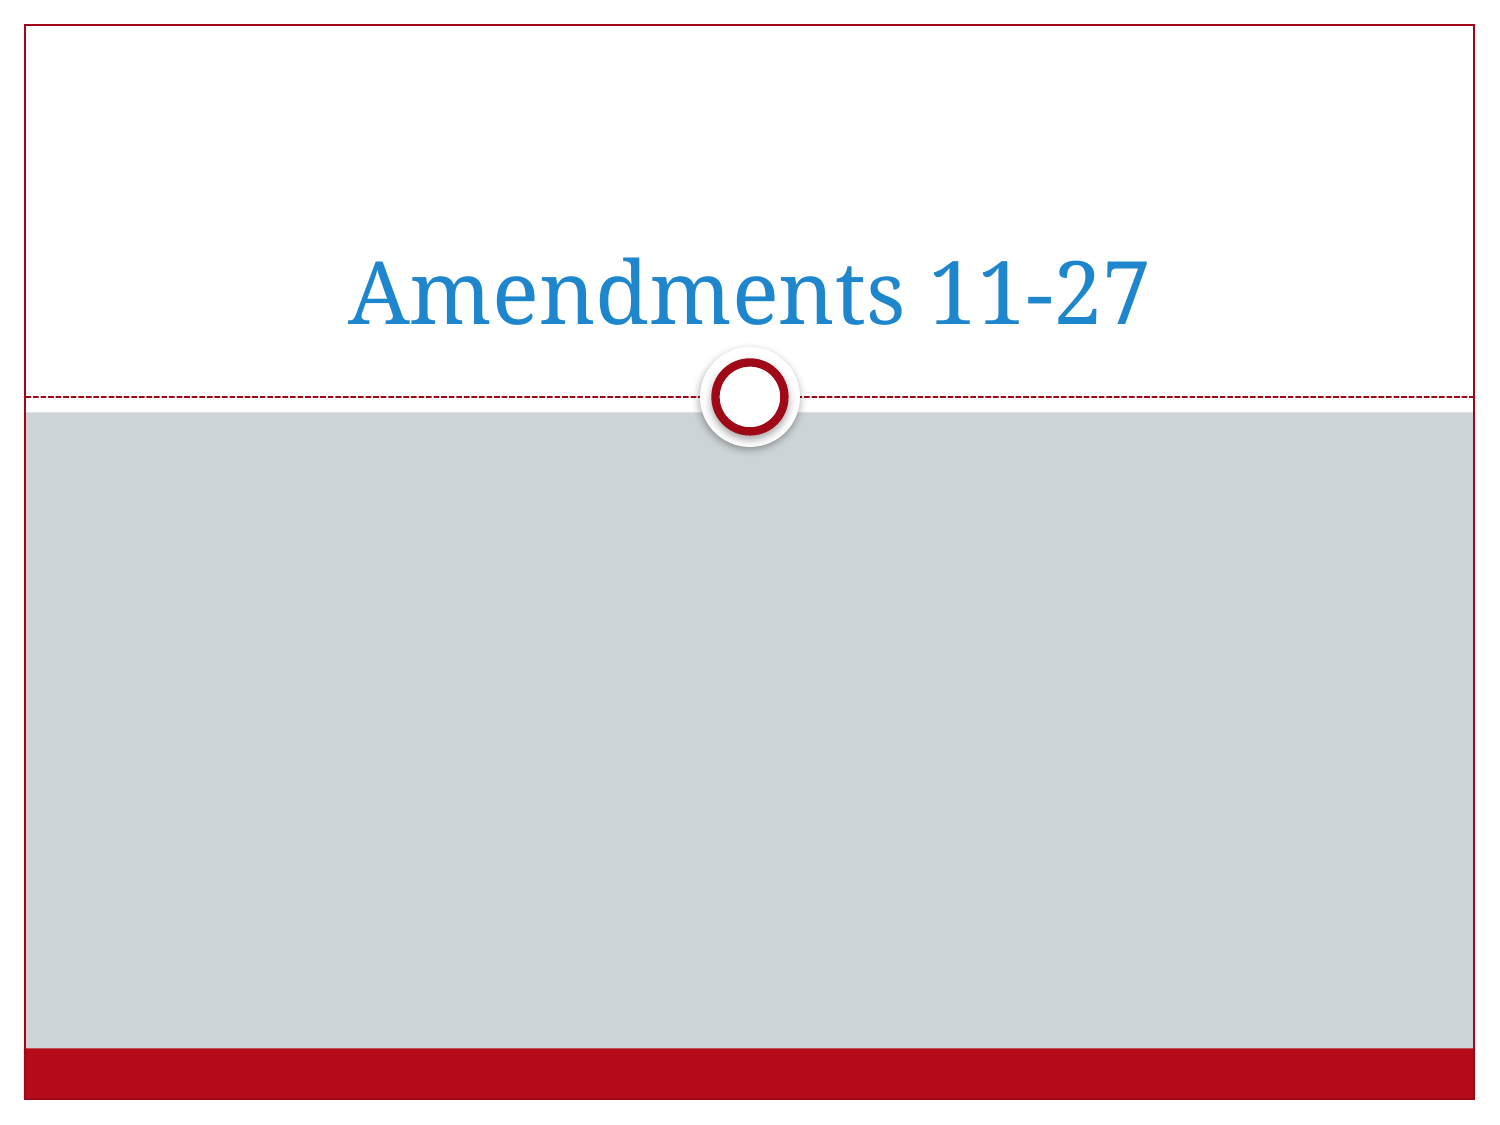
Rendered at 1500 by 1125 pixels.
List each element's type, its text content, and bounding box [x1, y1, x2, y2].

title Amendments 11-27 [112, 62, 1388, 350]
